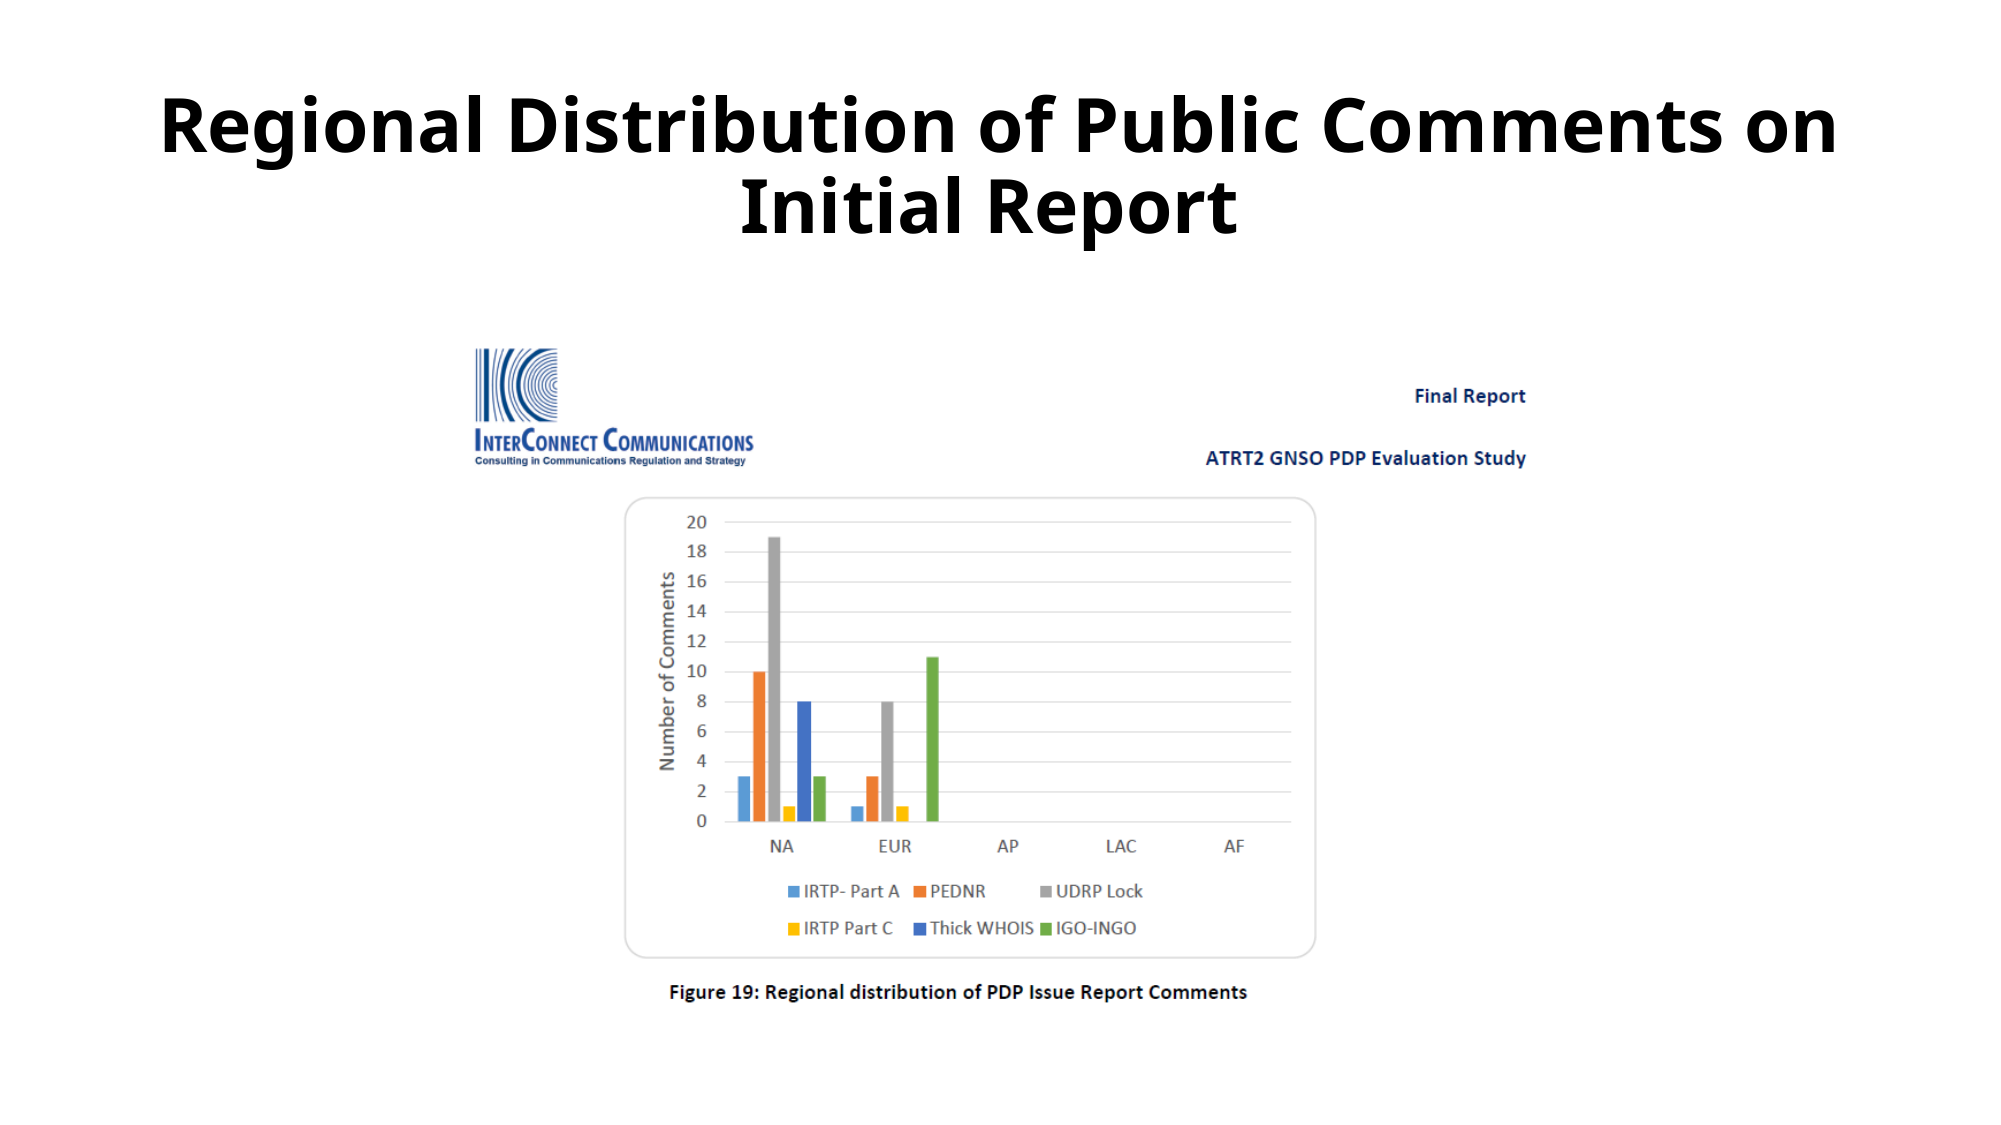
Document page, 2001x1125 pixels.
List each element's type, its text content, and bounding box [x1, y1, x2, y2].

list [422, 299, 1578, 1014]
title Regional Distribution of Public Comments on Initial Report [137, 59, 1863, 278]
